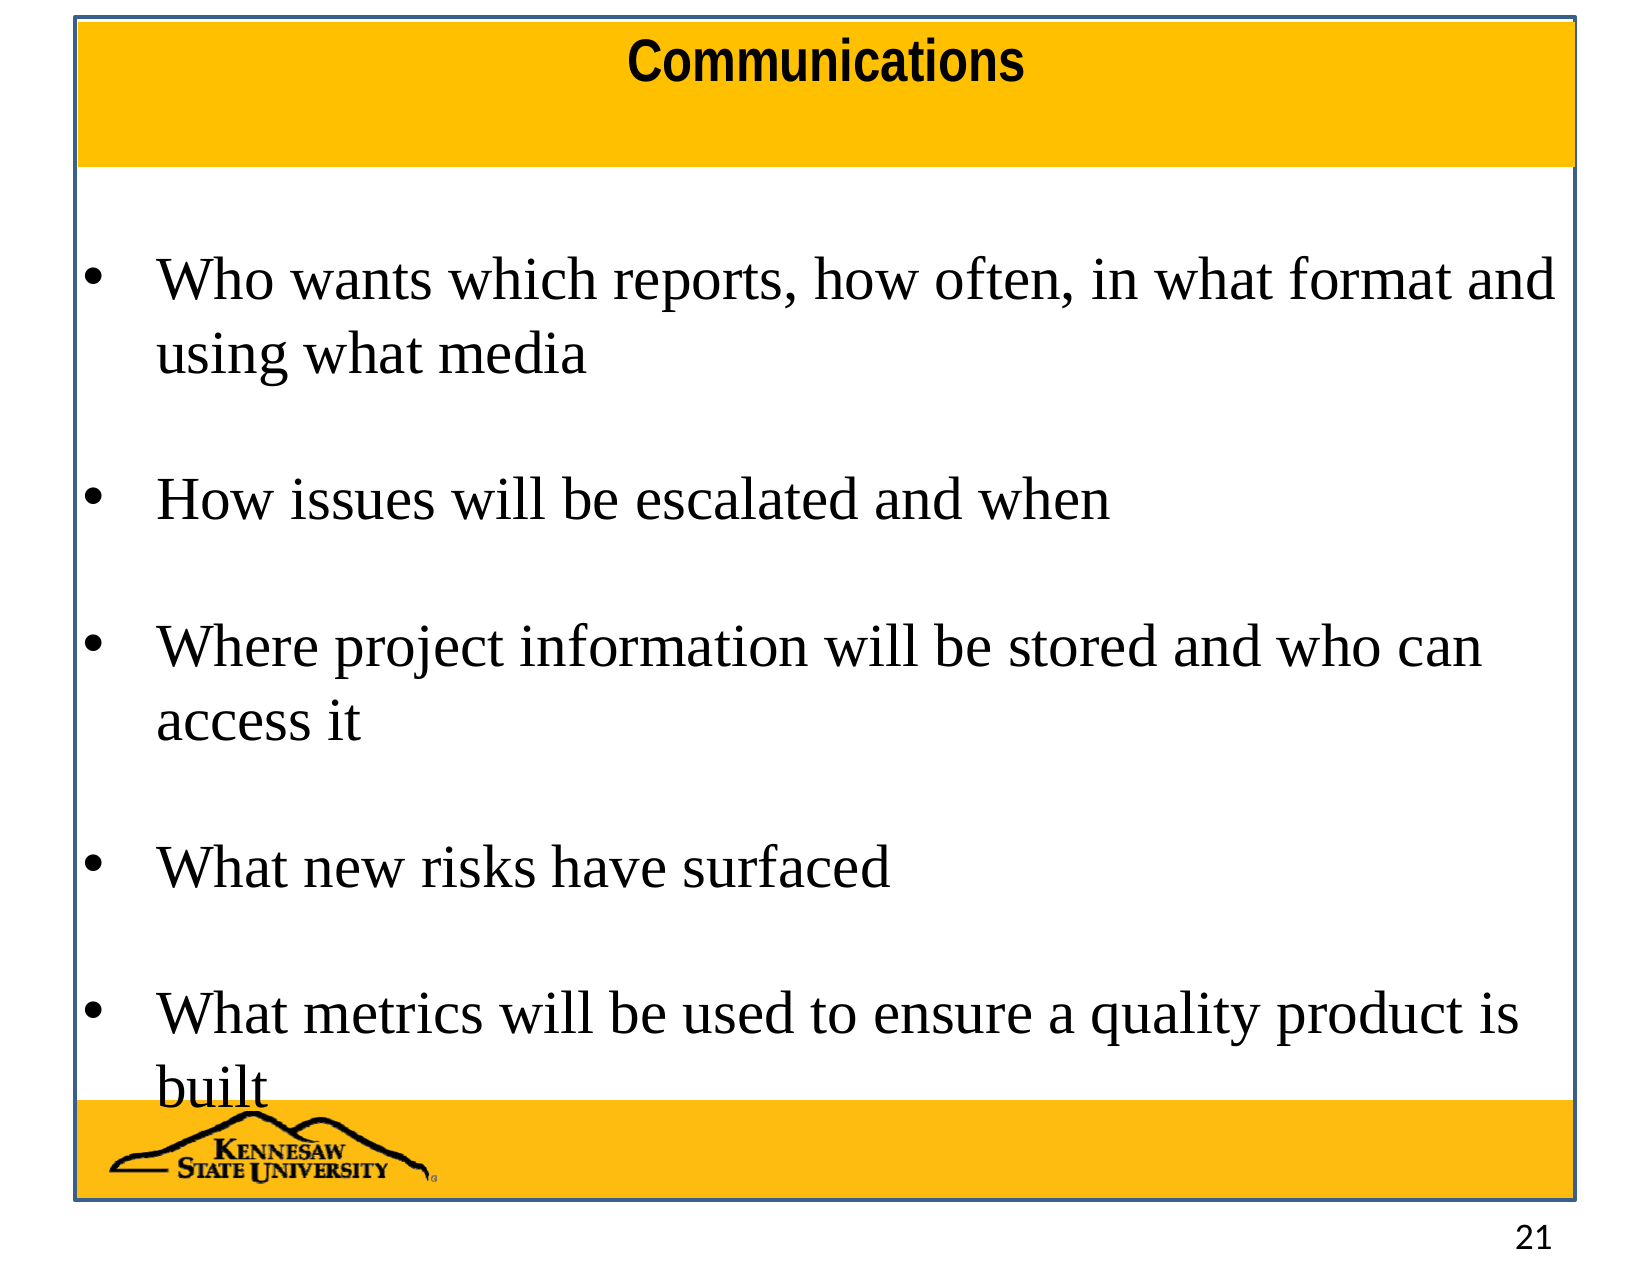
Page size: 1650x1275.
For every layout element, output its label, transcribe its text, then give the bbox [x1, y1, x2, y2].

title Communications [77, 21, 1575, 167]
list Who wants which reports, how often, in what format and using what media How issues will be escalated and when Where project information will be stored and who can access it What new risks have surfaced What metrics will be used to ensure a quality product is built [82, 238, 1568, 1125]
picture [108, 1125, 437, 1184]
